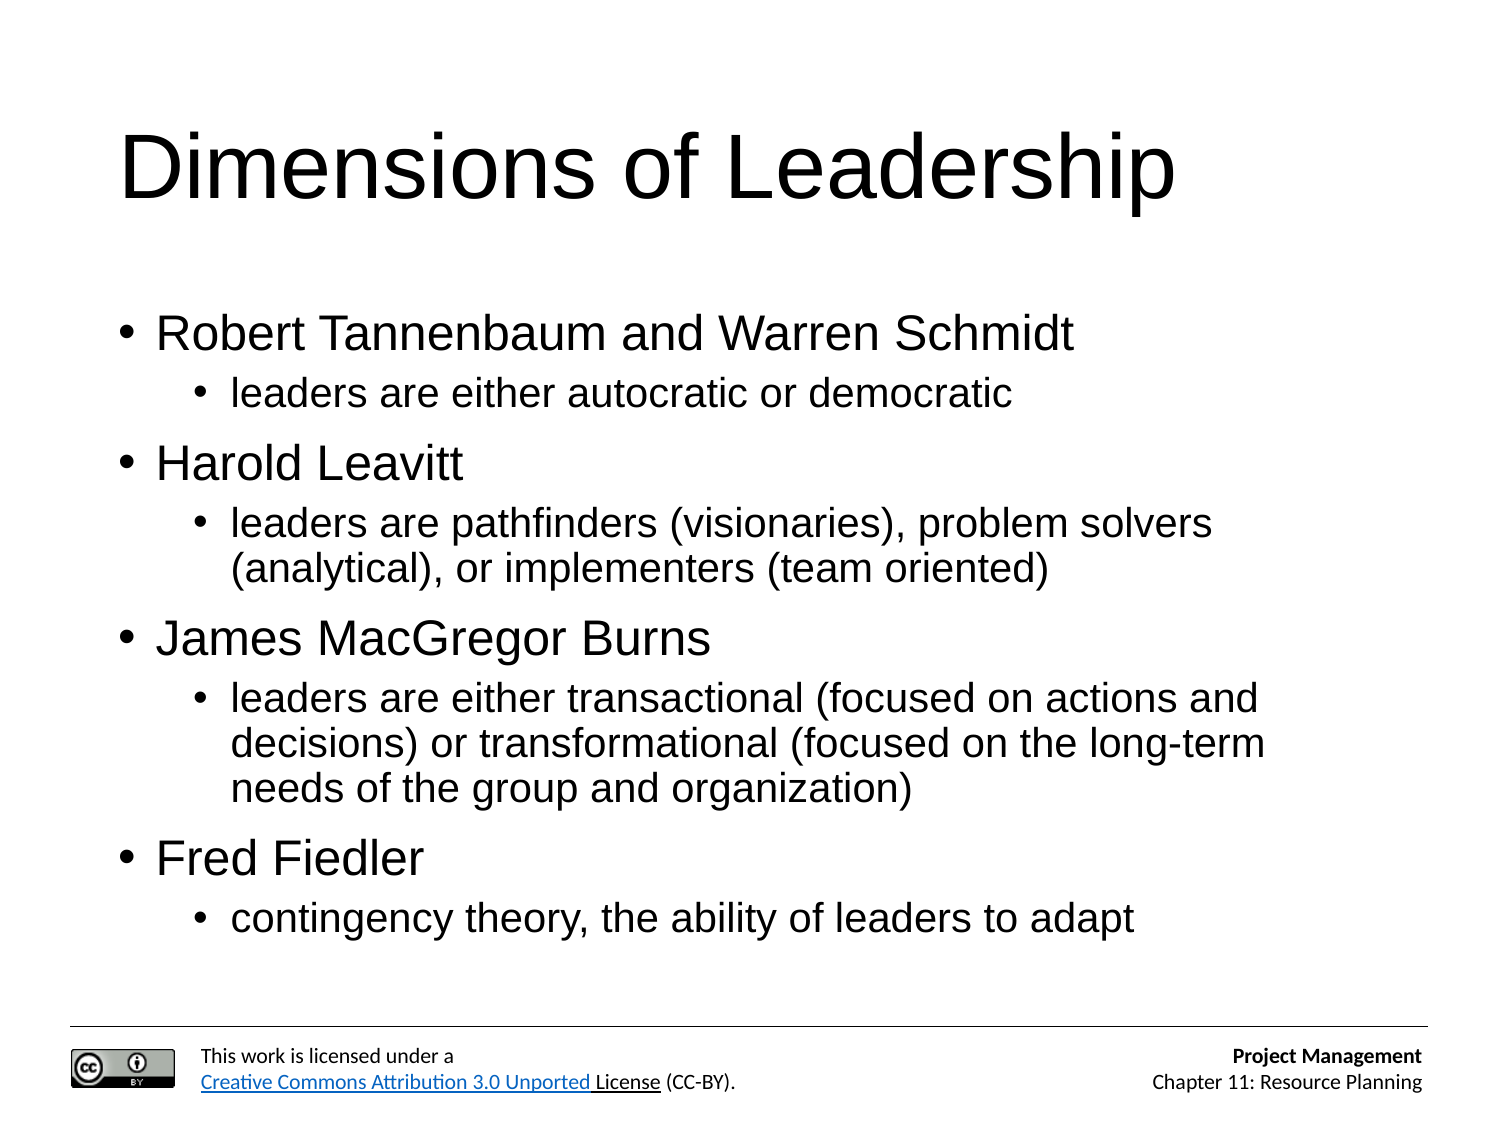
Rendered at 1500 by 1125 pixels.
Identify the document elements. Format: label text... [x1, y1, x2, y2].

list Robert Tannenbaum and Warren Schmidt leaders are either autocratic or democratic Harold Leavitt leaders are pathfinders (visionaries), problem solvers (analytical), or implementers (team oriented) James MacGregor Burns leaders are either transactional (focused on actions and decisions) or transformational (focused on the long-term needs of the group and organization) Fred Fiedler contingency theory, the ability of leaders to adapt [103, 299, 1397, 1014]
picture [71, 1049, 175, 1088]
title Dimensions of Leadership [103, 59, 1397, 278]
